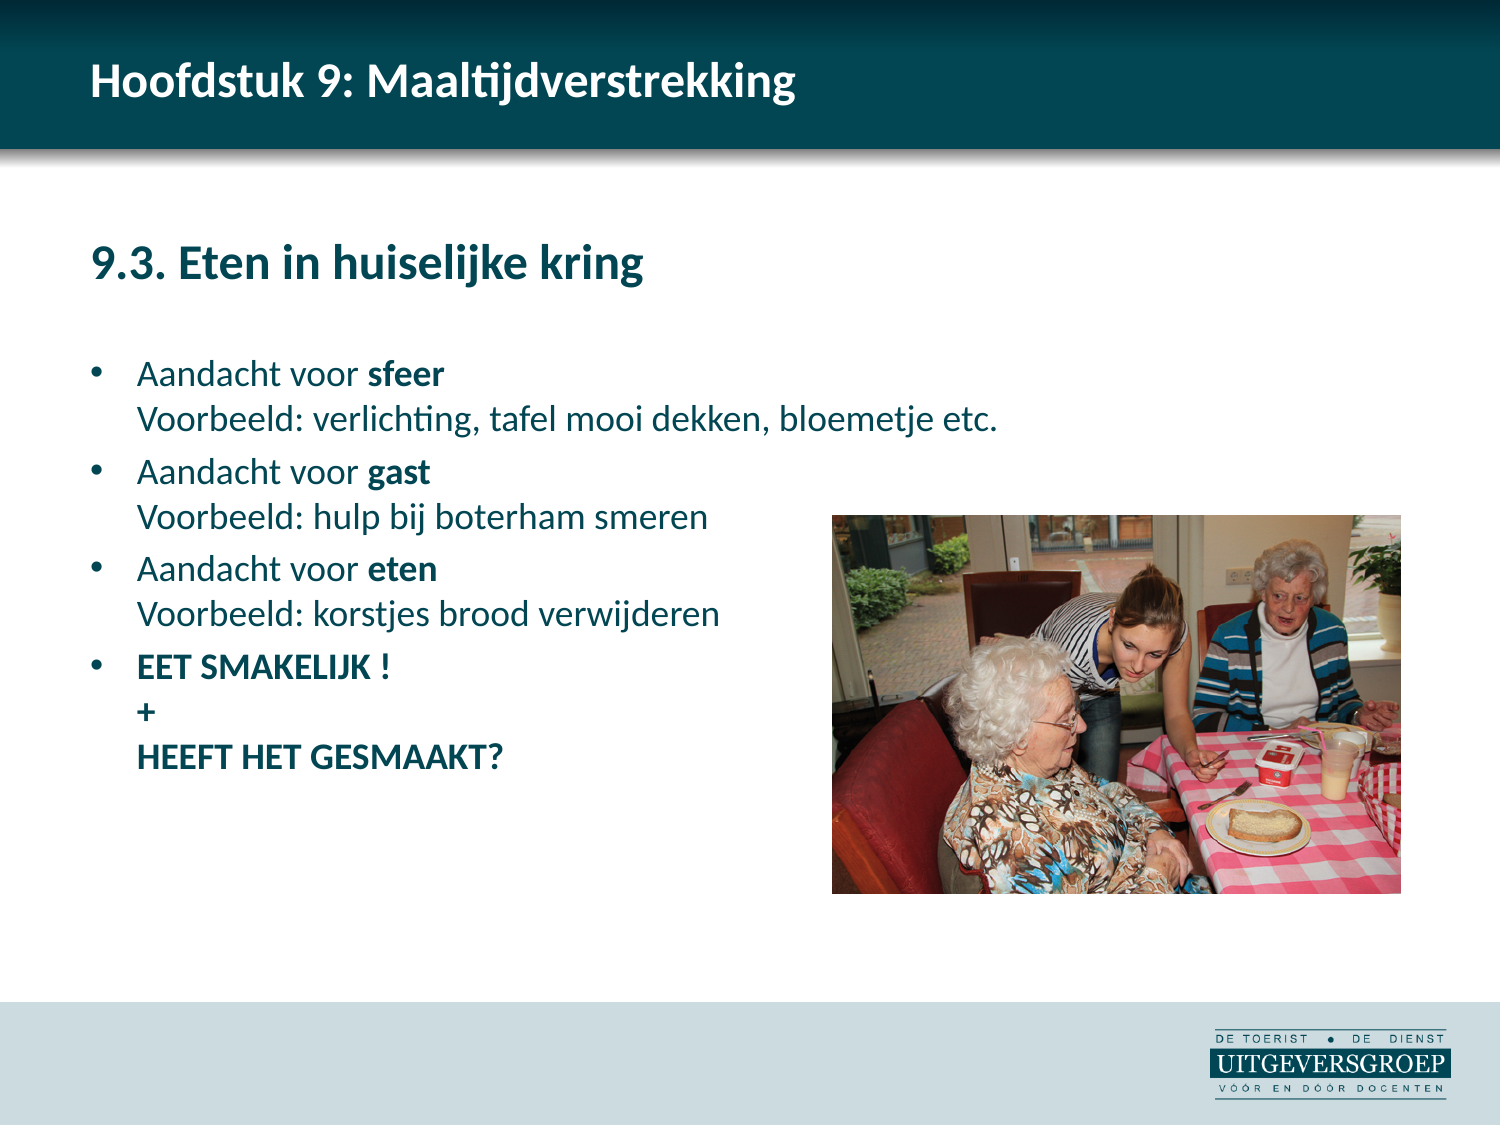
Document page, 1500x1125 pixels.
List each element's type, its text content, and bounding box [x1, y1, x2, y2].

list 9.3. Eten in huiselijke kring Aandacht voor sfeer Voorbeeld: verlichting, tafel mooi dekken, bloemetje etc. Aandacht voor gast Voorbeeld: hulp bij boterham smeren Aandacht voor eten Voorbeeld: korstjes brood verwijderen EET SMAKELIJK ! + HEEFT HET GESMAAKT? [75, 221, 1425, 965]
picture [832, 514, 1401, 894]
title Hoofdstuk 9: Maaltijdverstrekking [75, 0, 1425, 172]
picture [1210, 1021, 1451, 1106]
